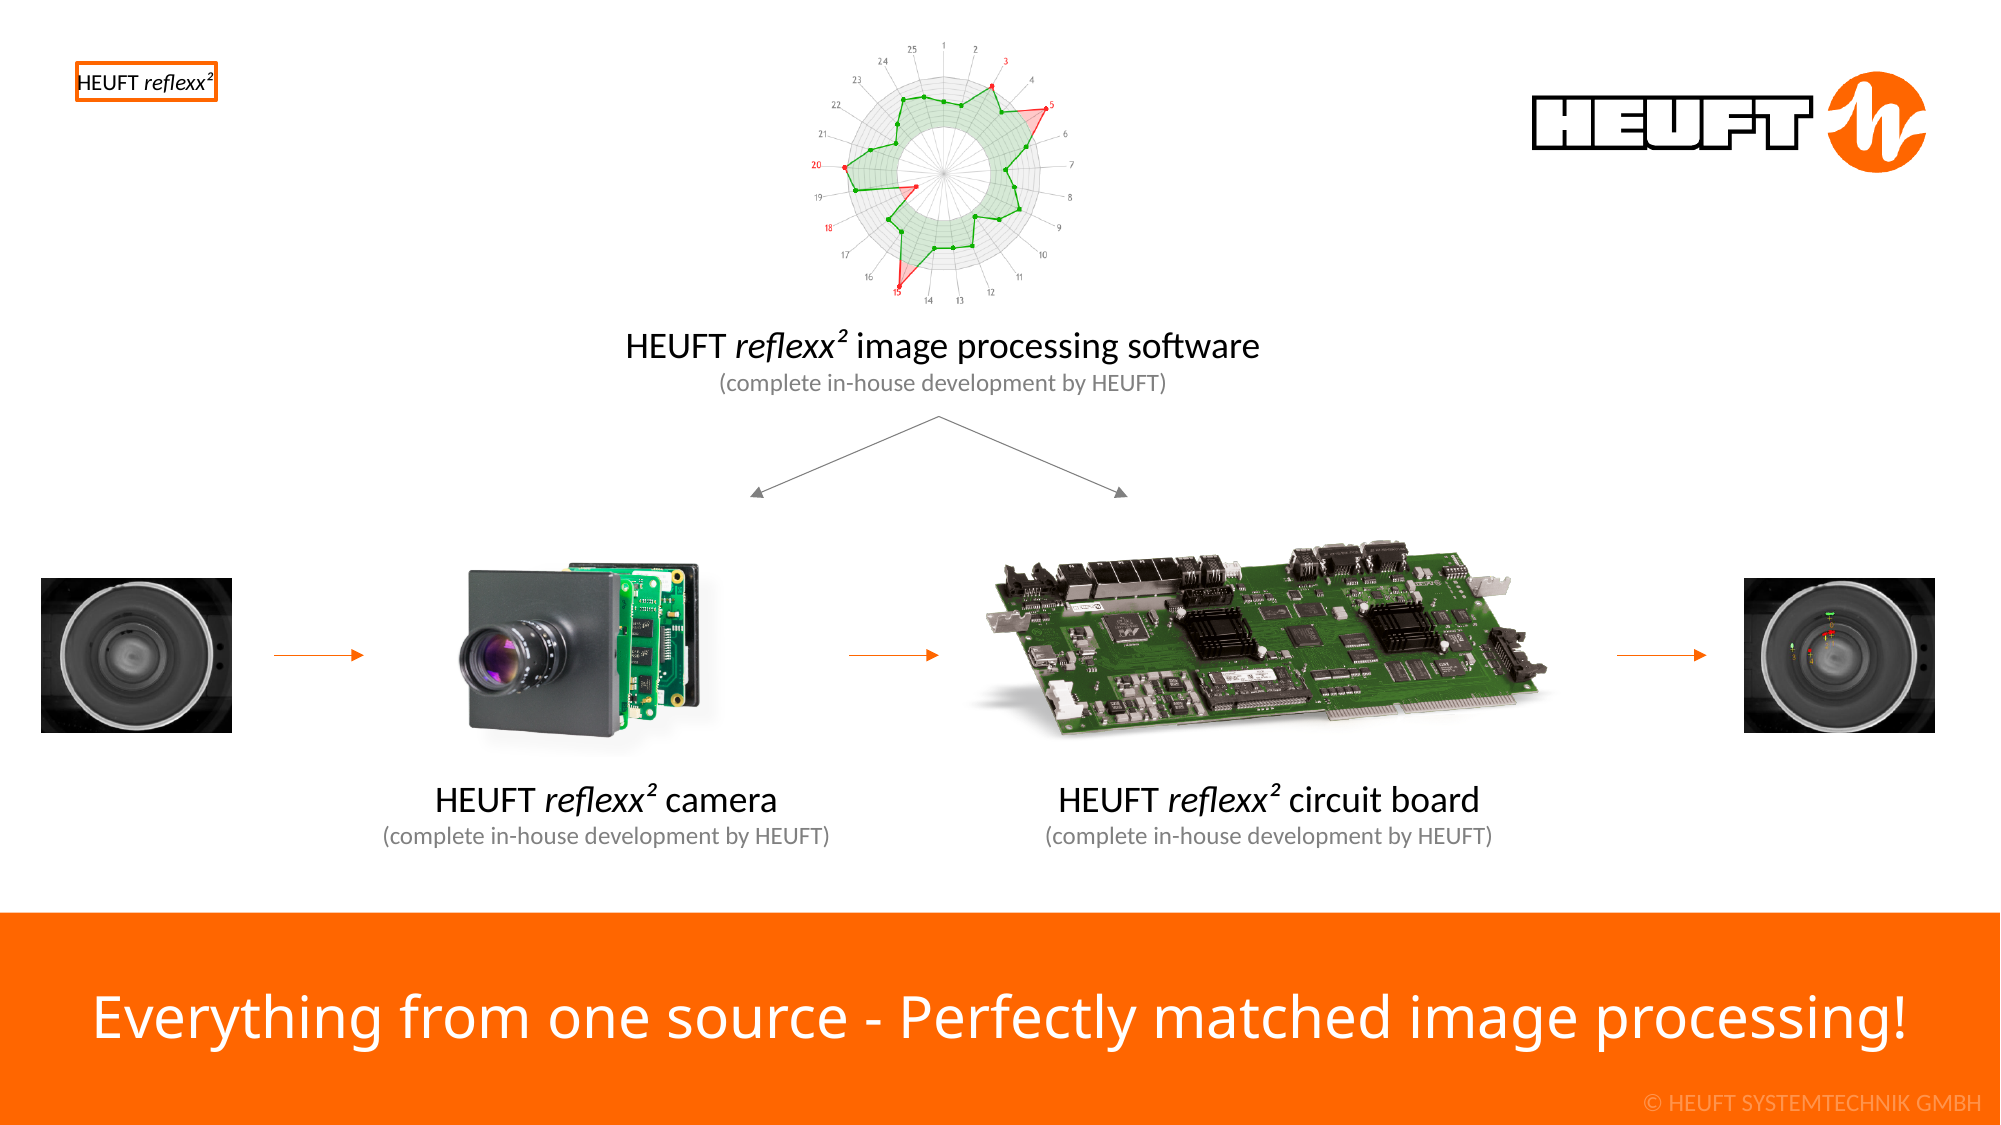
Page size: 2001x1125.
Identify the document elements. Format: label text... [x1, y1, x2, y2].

text_box HEUFT reflexx² circuit board (complete in-house development by HEUFT) [1023, 786, 1515, 857]
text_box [938, 416, 1128, 497]
picture [959, 497, 1579, 786]
picture [767, 41, 1120, 313]
picture [1744, 578, 1935, 733]
picture [41, 578, 232, 733]
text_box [749, 416, 938, 497]
list Everything from one source - Perfectly matched image processing! [0, 912, 2000, 1125]
text_box HEUFT reflexx² image processing software (complete in-house development by HEUFT) [588, 314, 1299, 404]
picture [1532, 71, 1927, 173]
picture [445, 553, 733, 757]
text_box HEUFT reflexx² camera (complete in-house development by HEUFT) [363, 767, 850, 857]
list HEUFT reflexx² [75, 61, 218, 102]
